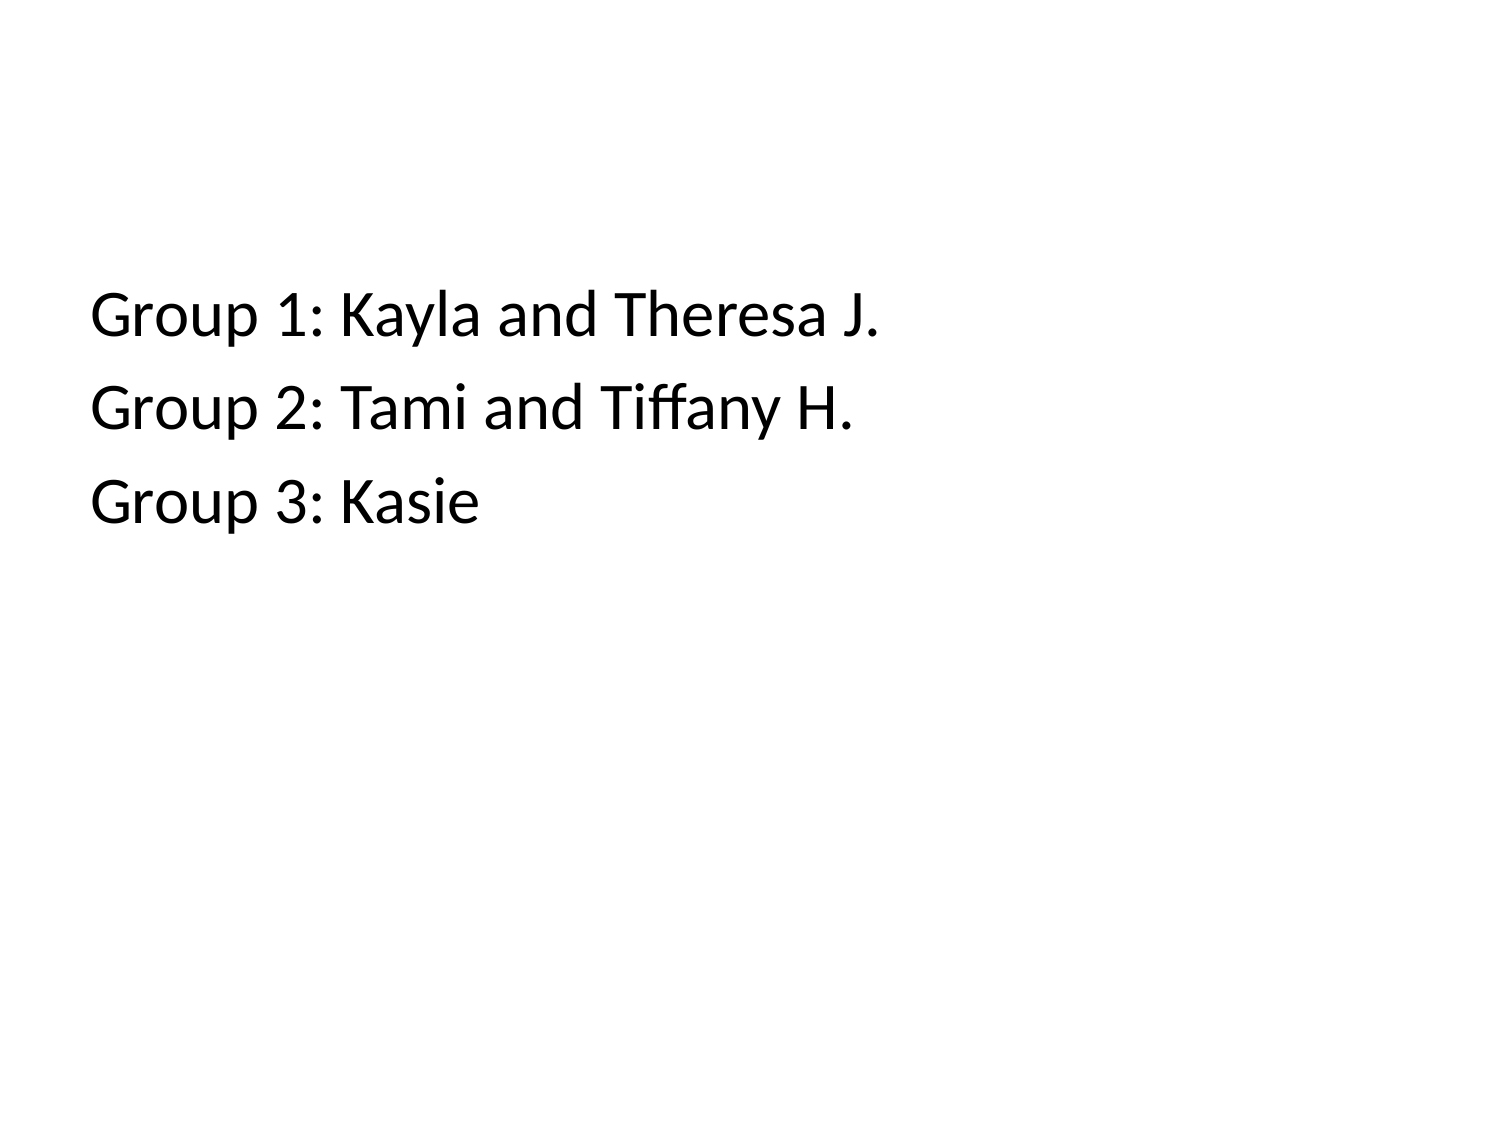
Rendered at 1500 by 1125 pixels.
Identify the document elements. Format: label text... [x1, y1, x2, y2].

list Group 1: Kayla and Theresa J. Group 2: Tami and Tiffany H. Group 3: Kasie [75, 262, 1425, 1005]
